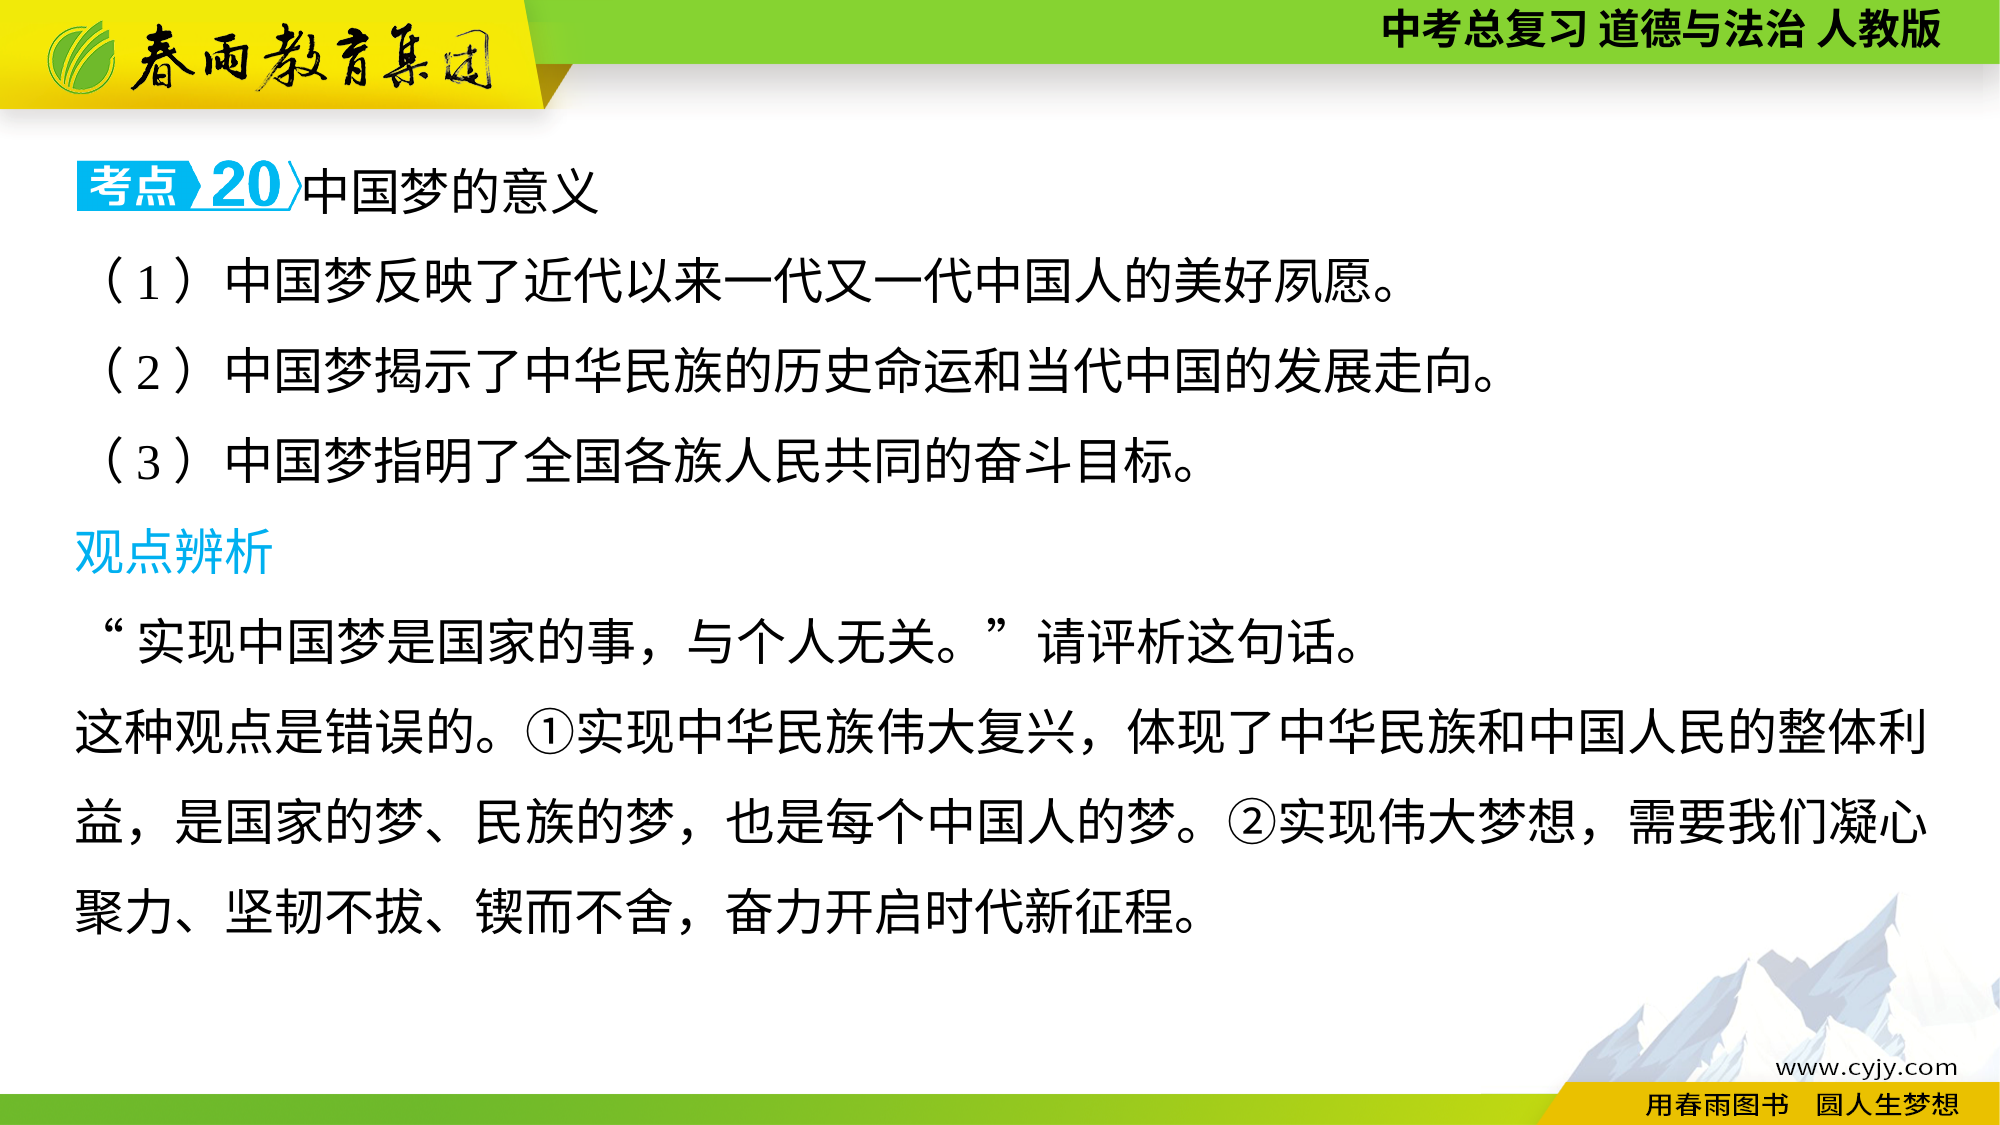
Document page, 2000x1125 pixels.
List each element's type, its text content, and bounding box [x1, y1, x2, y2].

list 中国梦的意义 （1）中国梦反映了近代以来一代又一代中国人的美好夙愿。 （2）中国梦揭示了中华民族的历史命运和当代中国的发展走向。 （3）中国梦指明了全国各族人民共同的奋斗目标。 观点辨析 “实现中国梦是国家的事，与个人无关。”请评析这句话。 这种观点是错误的。①实现中华民族伟大复兴，体现了中华民族和中国人民的整体利益，是国家的梦、民族的梦，也是每个中国人的梦。②实现伟大梦想，需要我们凝心聚力、坚韧不拔、锲而不舍，奋力开启时代新征程。 [59, 122, 1944, 944]
picture [0, 0, 2000, 1125]
